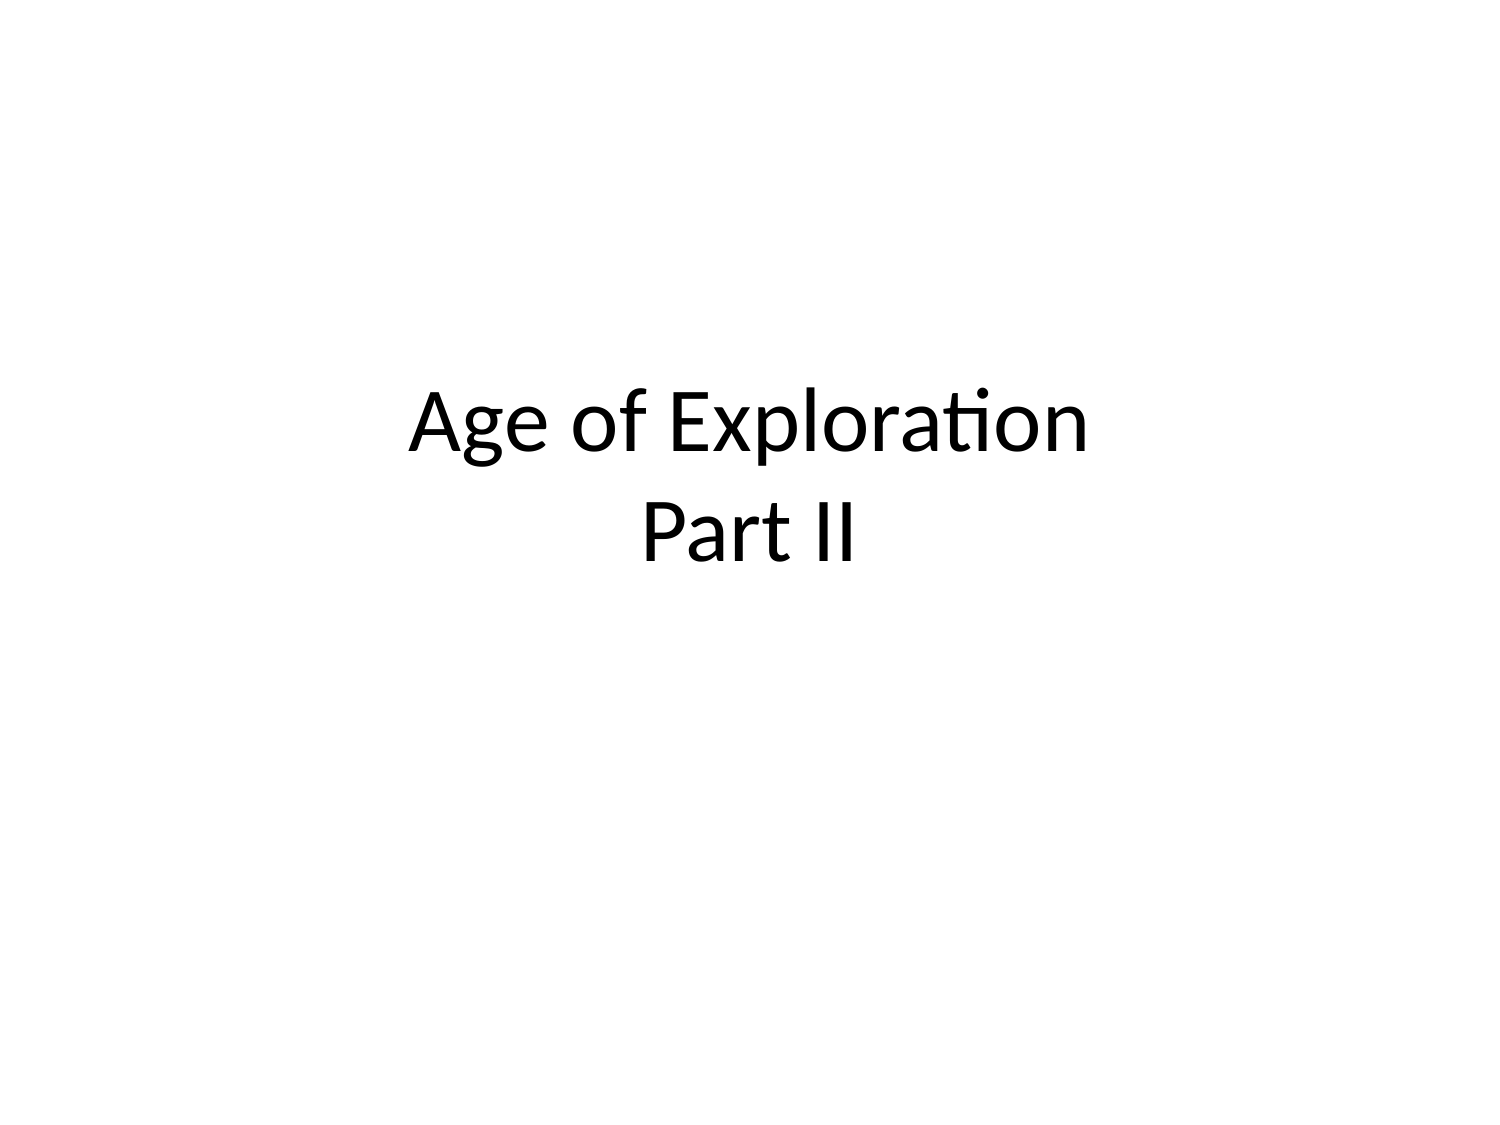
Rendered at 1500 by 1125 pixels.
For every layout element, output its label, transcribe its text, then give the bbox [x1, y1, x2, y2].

title Age of Exploration Part II [112, 349, 1388, 591]
